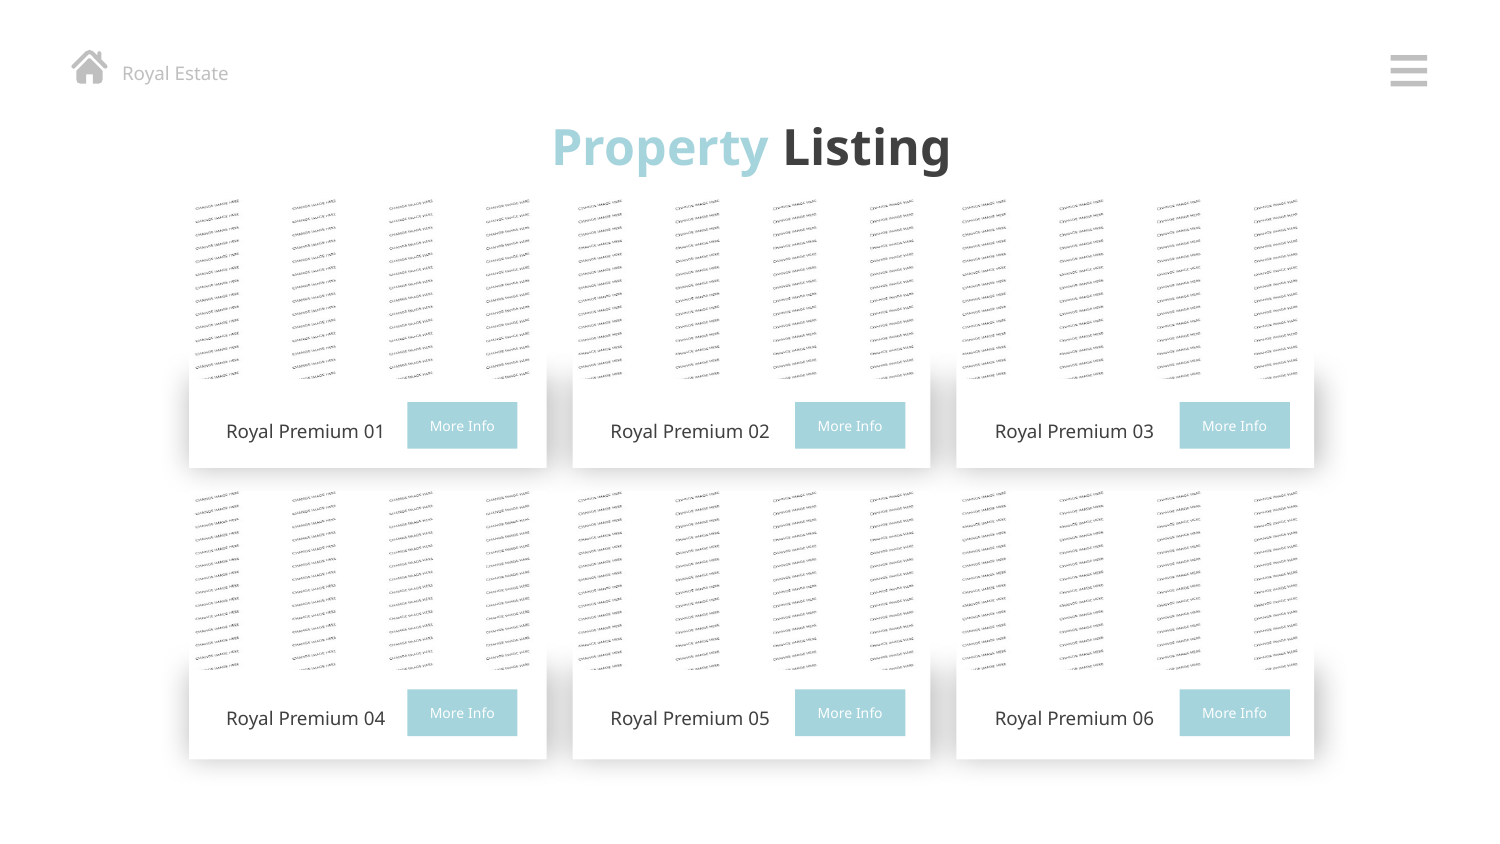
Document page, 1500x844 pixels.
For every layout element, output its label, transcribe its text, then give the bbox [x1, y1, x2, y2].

picture [572, 491, 931, 670]
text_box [71, 49, 262, 92]
text_box More Info [794, 688, 906, 737]
text_box More Info [1179, 688, 1291, 737]
text_box [955, 669, 1315, 760]
text_box More Info [425, 688, 518, 737]
picture [189, 491, 547, 670]
text_box Royal Premium 05 [595, 688, 794, 737]
text_box Royal Premium 01 [211, 401, 425, 450]
text_box Royal Premium 03 [980, 401, 1179, 450]
text_box Royal Premium 06 [980, 688, 1179, 737]
text_box Royal Premium 04 [211, 688, 425, 737]
picture [189, 199, 547, 379]
picture [572, 199, 931, 379]
text_box [955, 377, 1315, 469]
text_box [1390, 55, 1428, 87]
text_box [188, 377, 548, 469]
text_box More Info [794, 401, 906, 450]
text_box More Info [1179, 401, 1291, 450]
text_box More Info [425, 401, 518, 450]
picture [956, 491, 1315, 670]
text_box Royal Premium 02 [595, 401, 794, 450]
text_box [572, 379, 931, 469]
text_box [188, 669, 548, 760]
text_box Property Listing [456, 114, 1047, 176]
picture [956, 199, 1315, 379]
text_box [572, 670, 931, 760]
